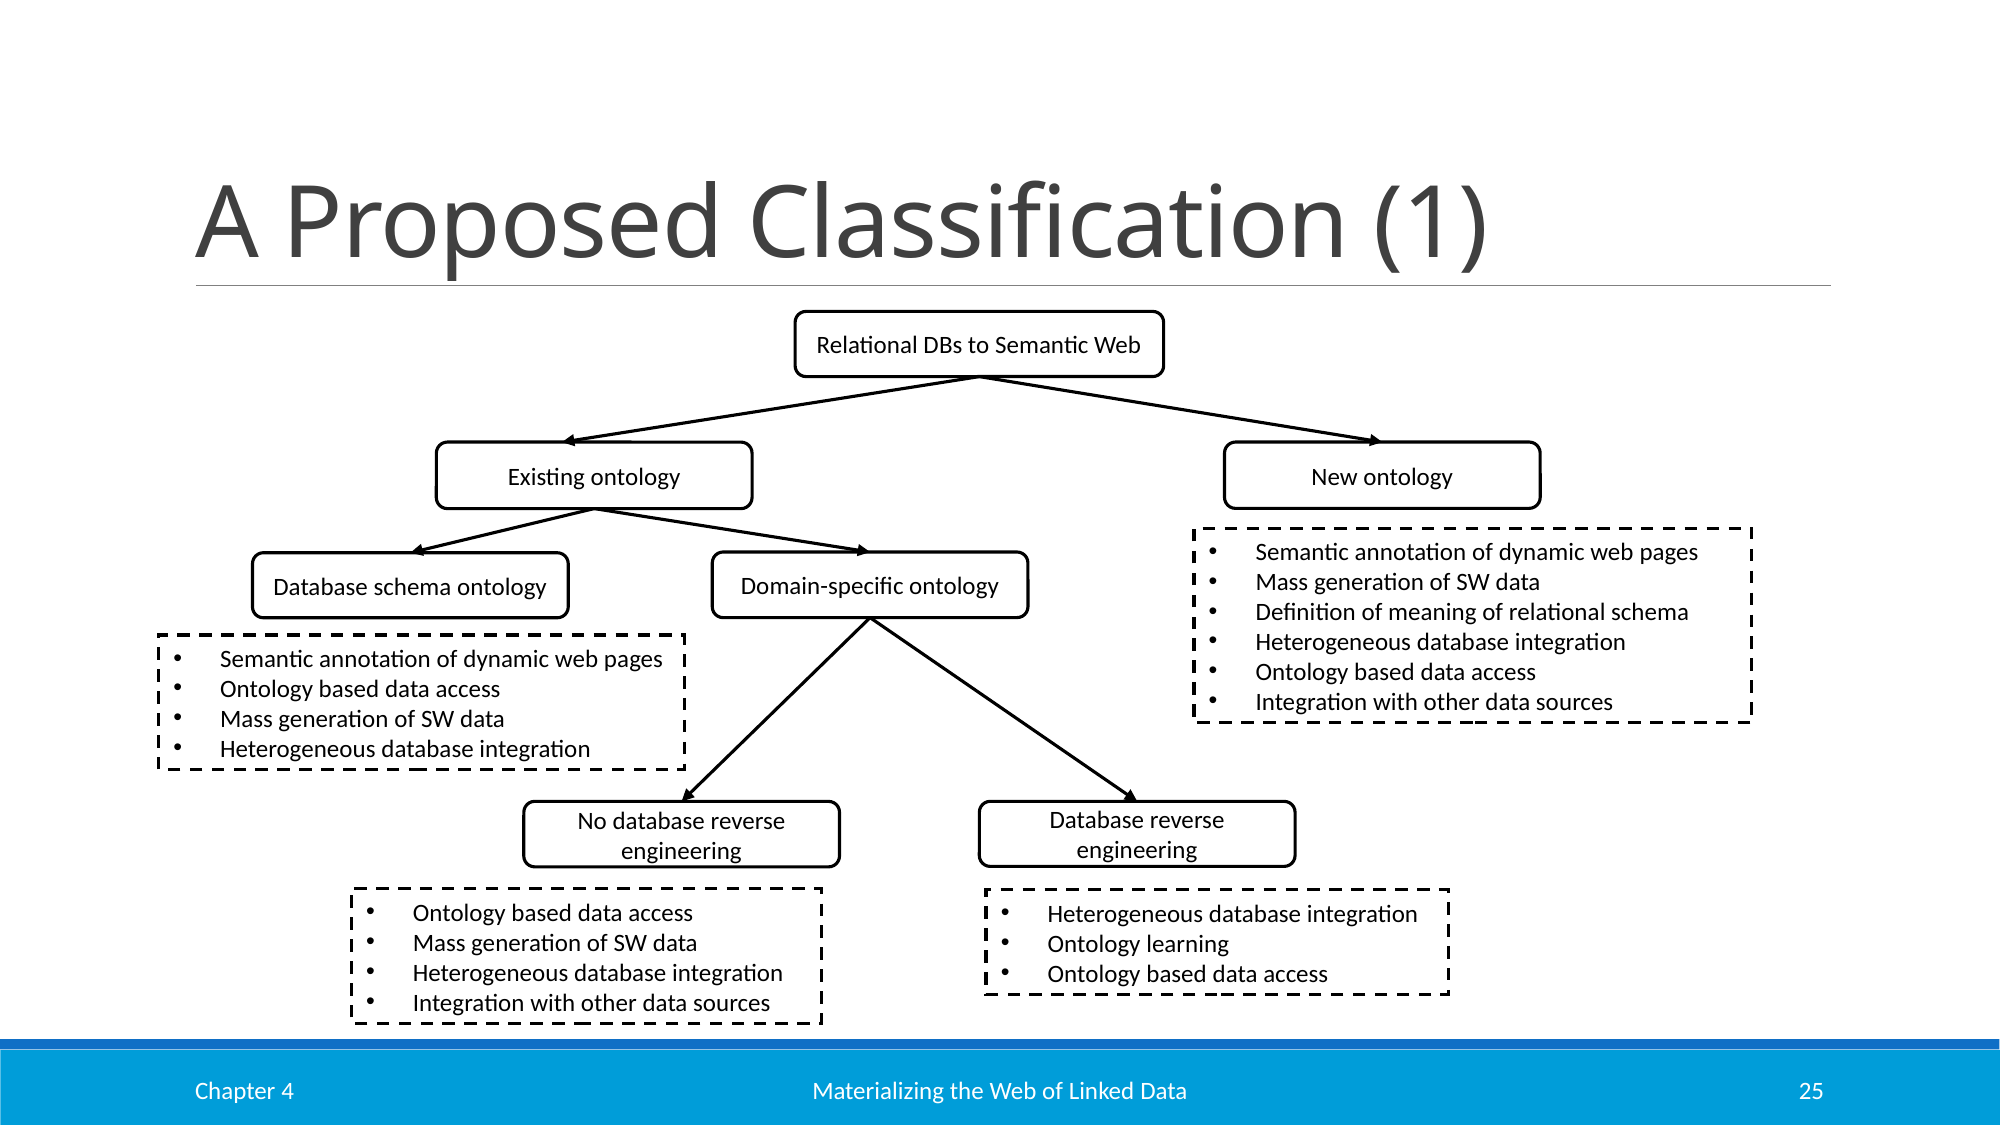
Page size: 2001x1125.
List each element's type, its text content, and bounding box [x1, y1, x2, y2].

slide_number Chapter 4 [180, 1059, 586, 1120]
footer Materializing the Web of Linked Data [604, 1059, 1396, 1120]
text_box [158, 310, 1753, 1026]
slide_number 25 [1624, 1059, 1840, 1120]
title A Proposed Classification (1) [180, 47, 1830, 285]
